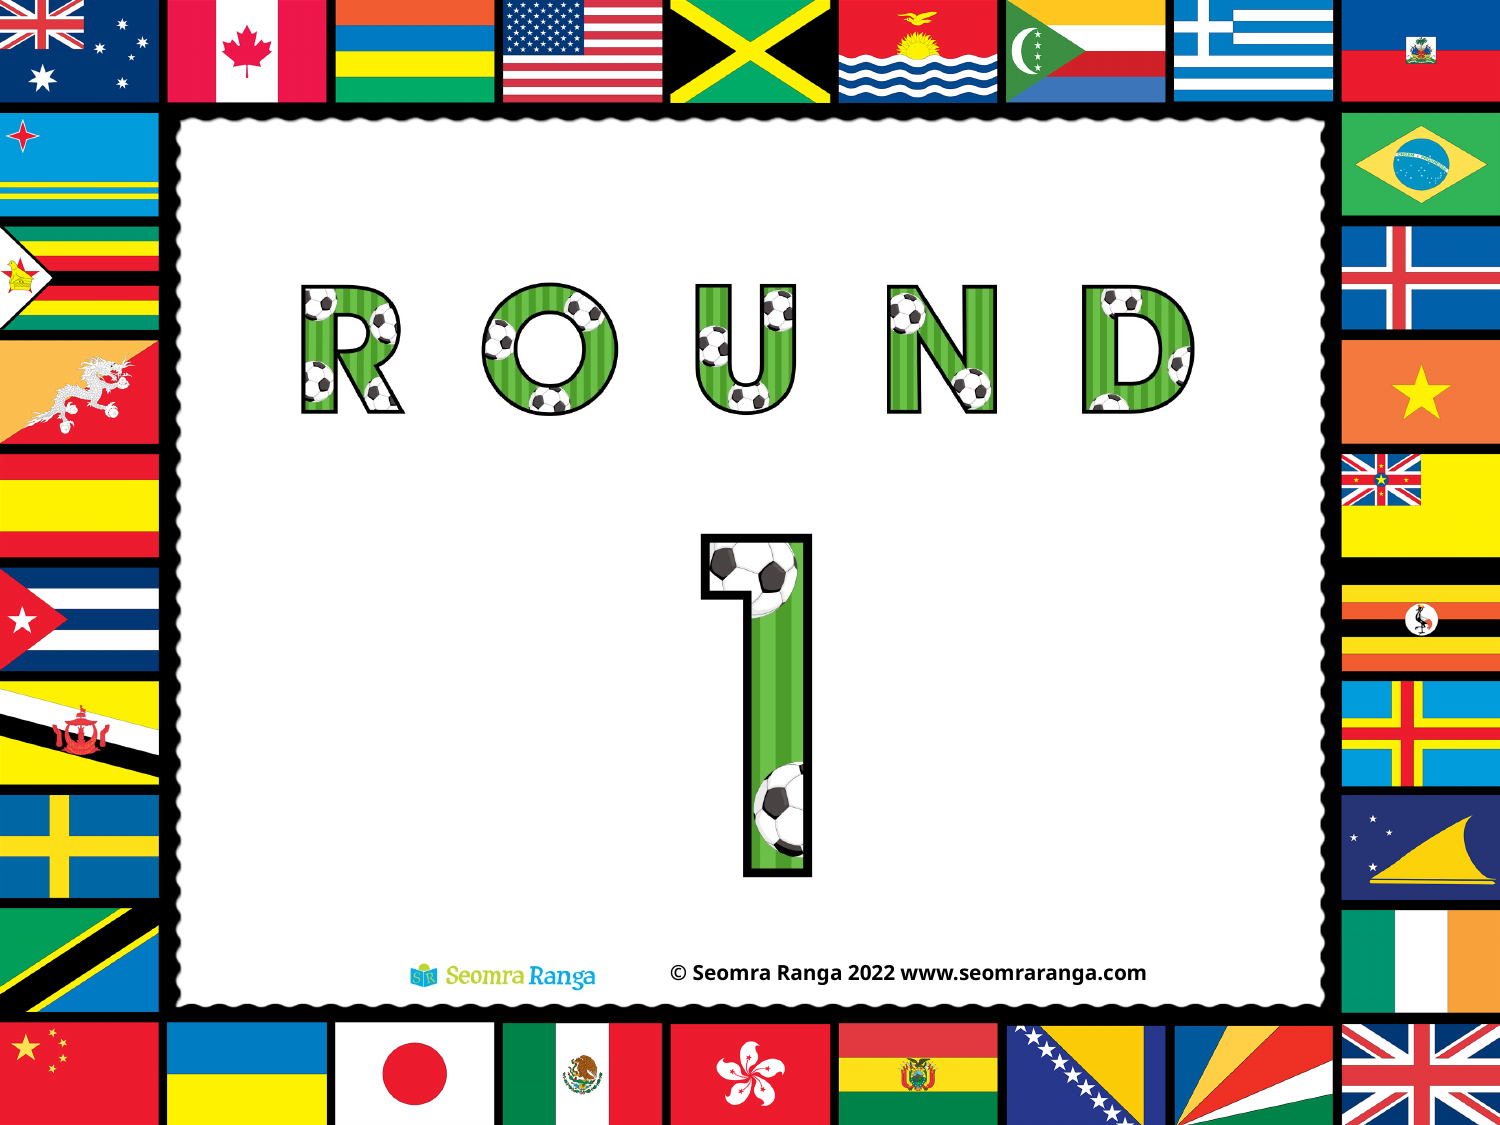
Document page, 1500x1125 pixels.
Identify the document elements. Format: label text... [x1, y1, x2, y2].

picture [10, 122, 36, 150]
picture [0, 0, 1500, 1125]
text_box © Seomra Ranga 2022 www.seomraranga.com [631, 952, 1187, 993]
